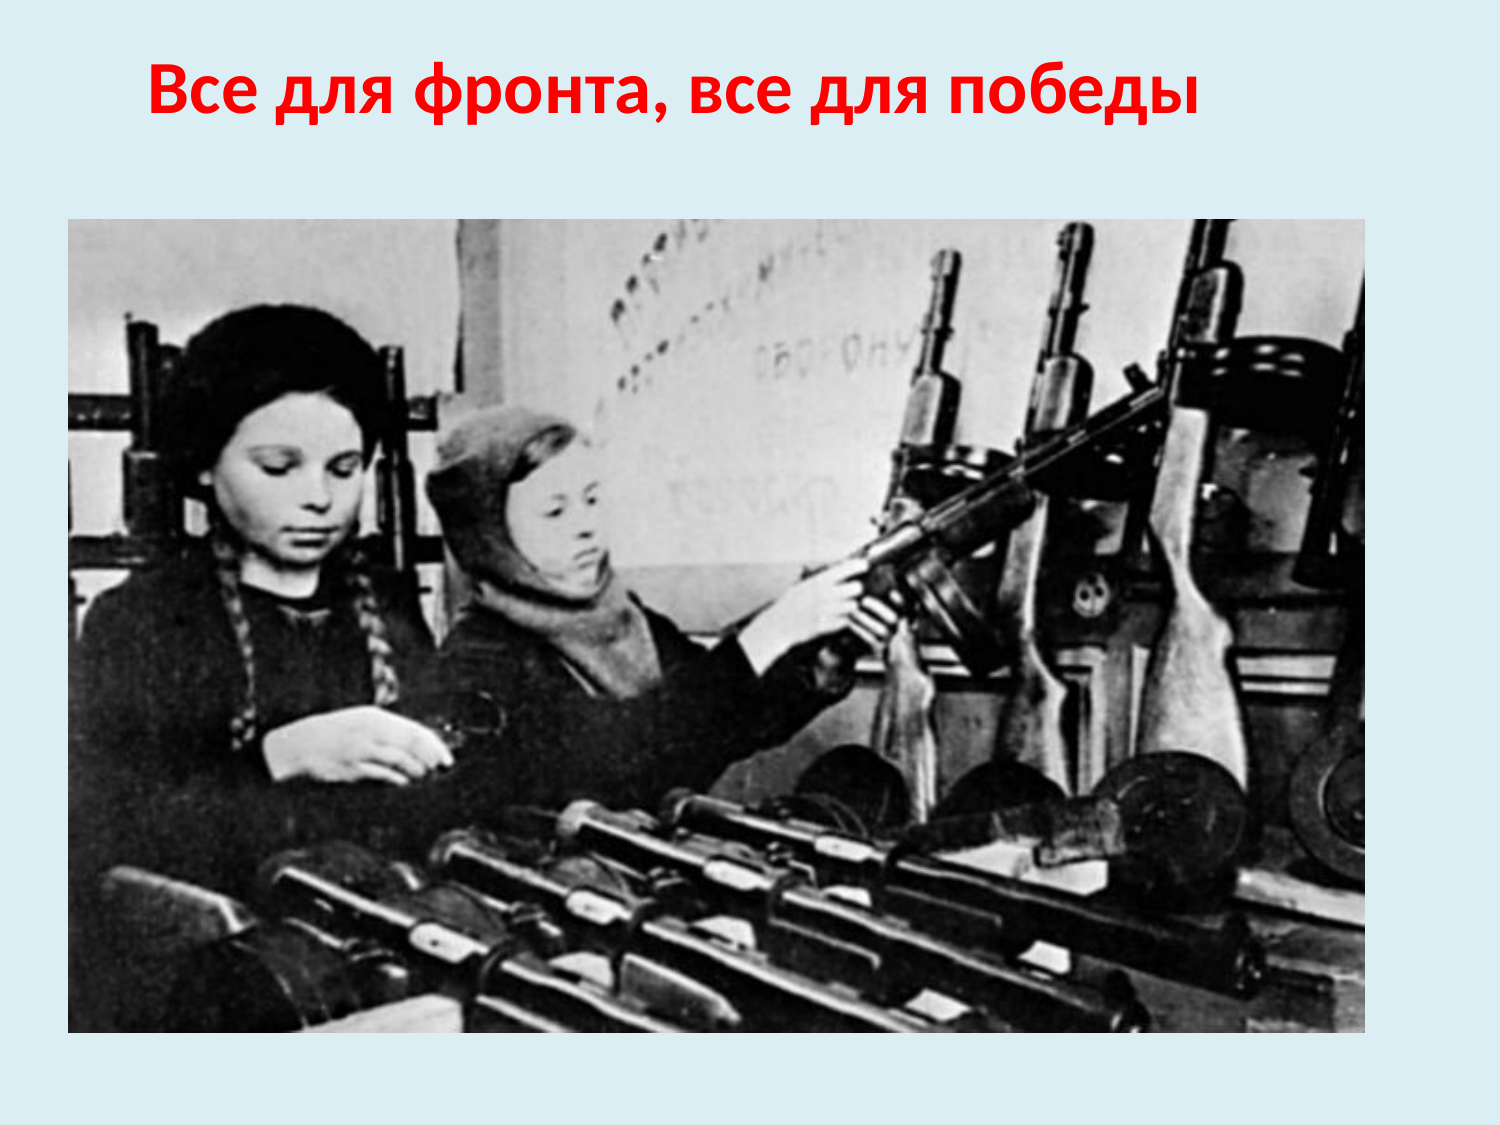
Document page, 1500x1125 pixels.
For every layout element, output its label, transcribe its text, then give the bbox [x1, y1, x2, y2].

picture [67, 219, 1365, 1034]
text_box Все для фронта, все для победы [132, 30, 1219, 136]
